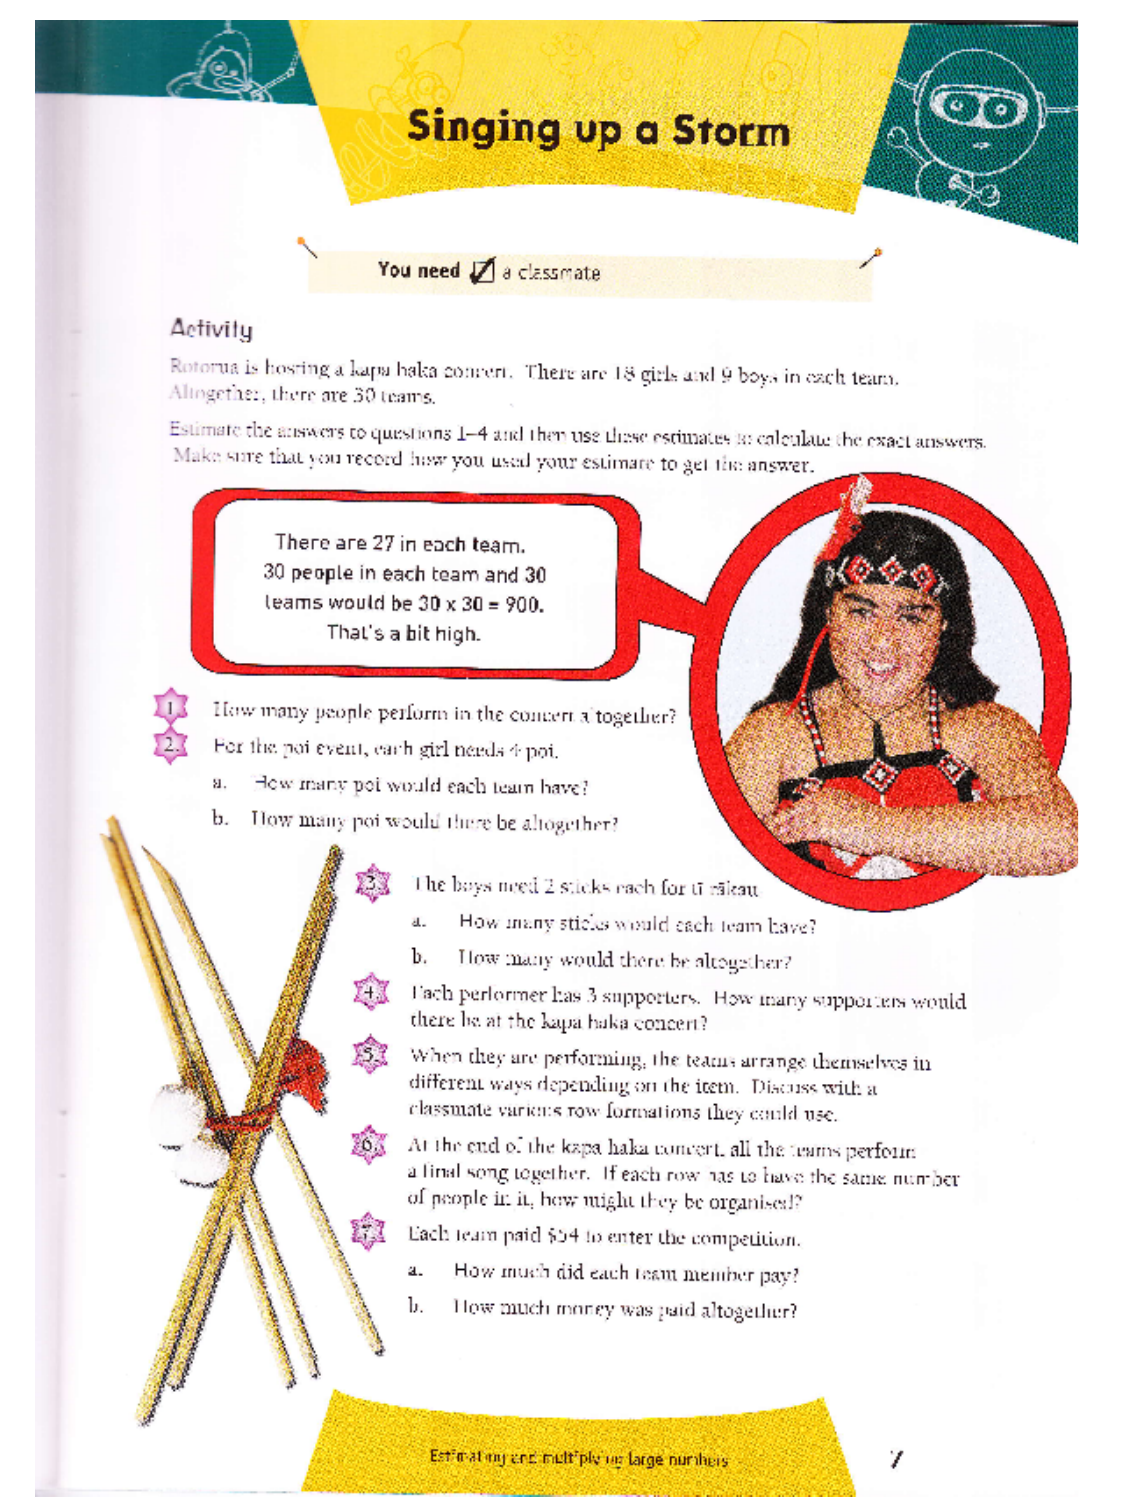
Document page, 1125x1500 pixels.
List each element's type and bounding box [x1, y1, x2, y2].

text_box [34, 20, 1079, 1497]
